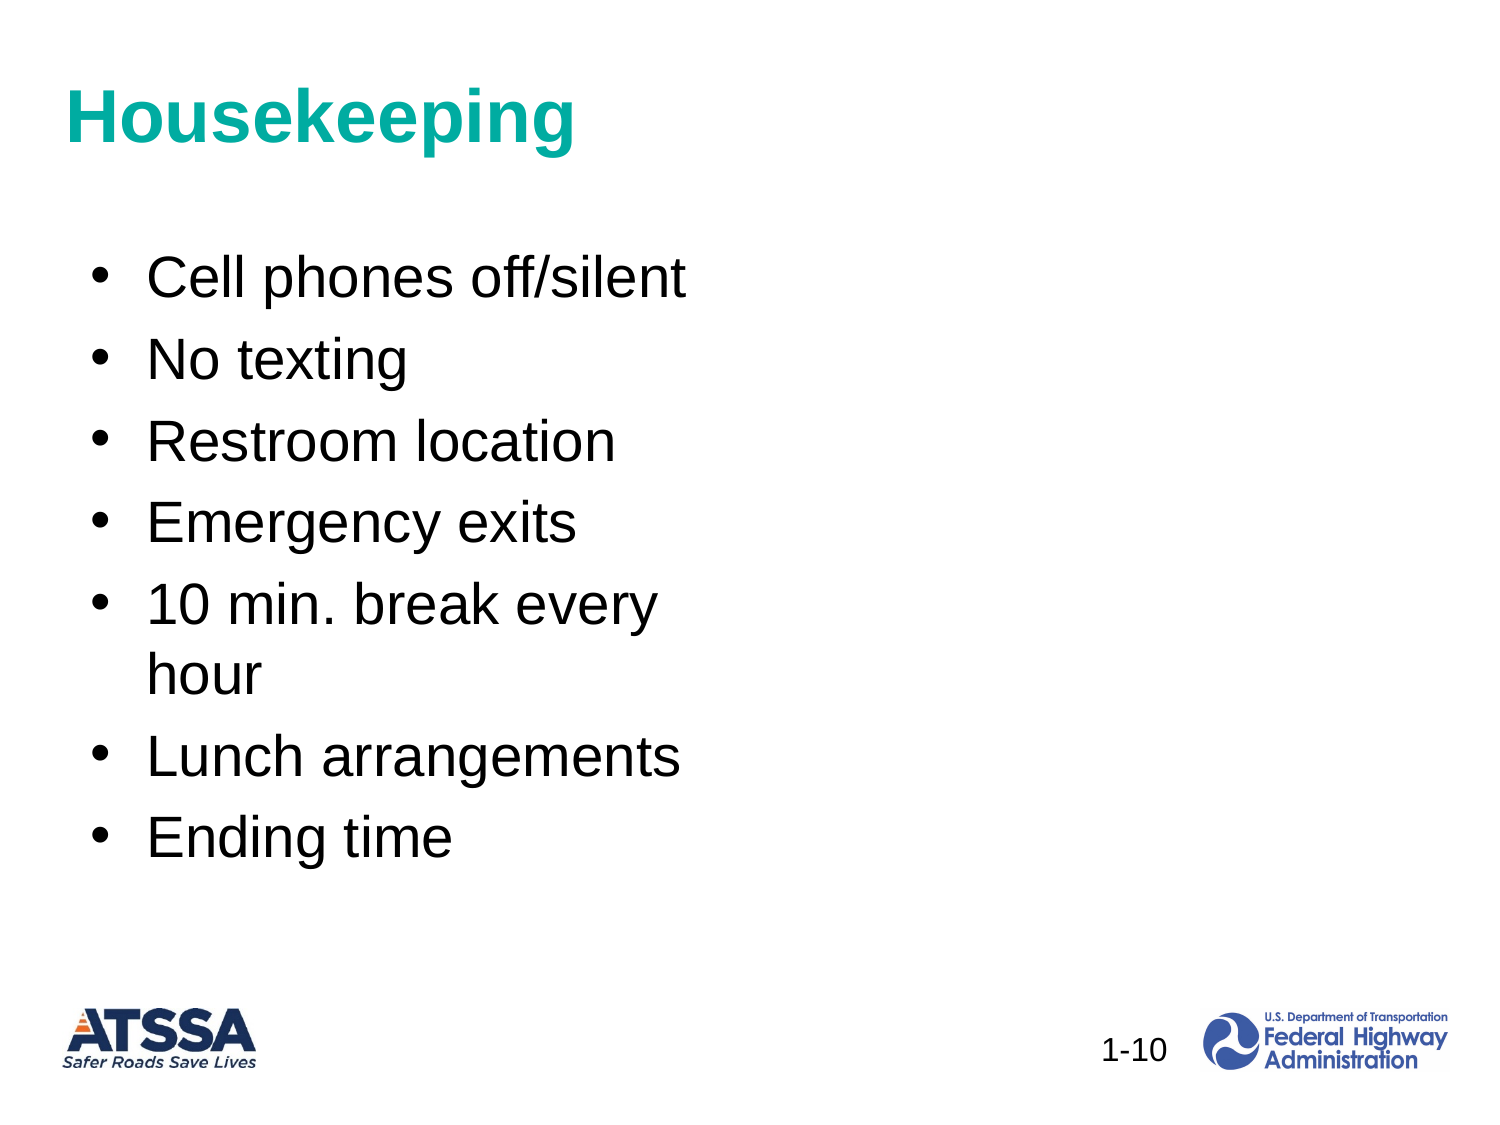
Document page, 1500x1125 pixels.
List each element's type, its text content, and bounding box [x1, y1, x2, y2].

picture [1200, 1008, 1450, 1072]
list Cell phones off/silent No texting Restroom location Emergency exits 10 min. break every hour Lunch arrangements Ending time [75, 232, 792, 1066]
title Housekeeping [50, 0, 1438, 225]
picture [62, 1008, 256, 1068]
